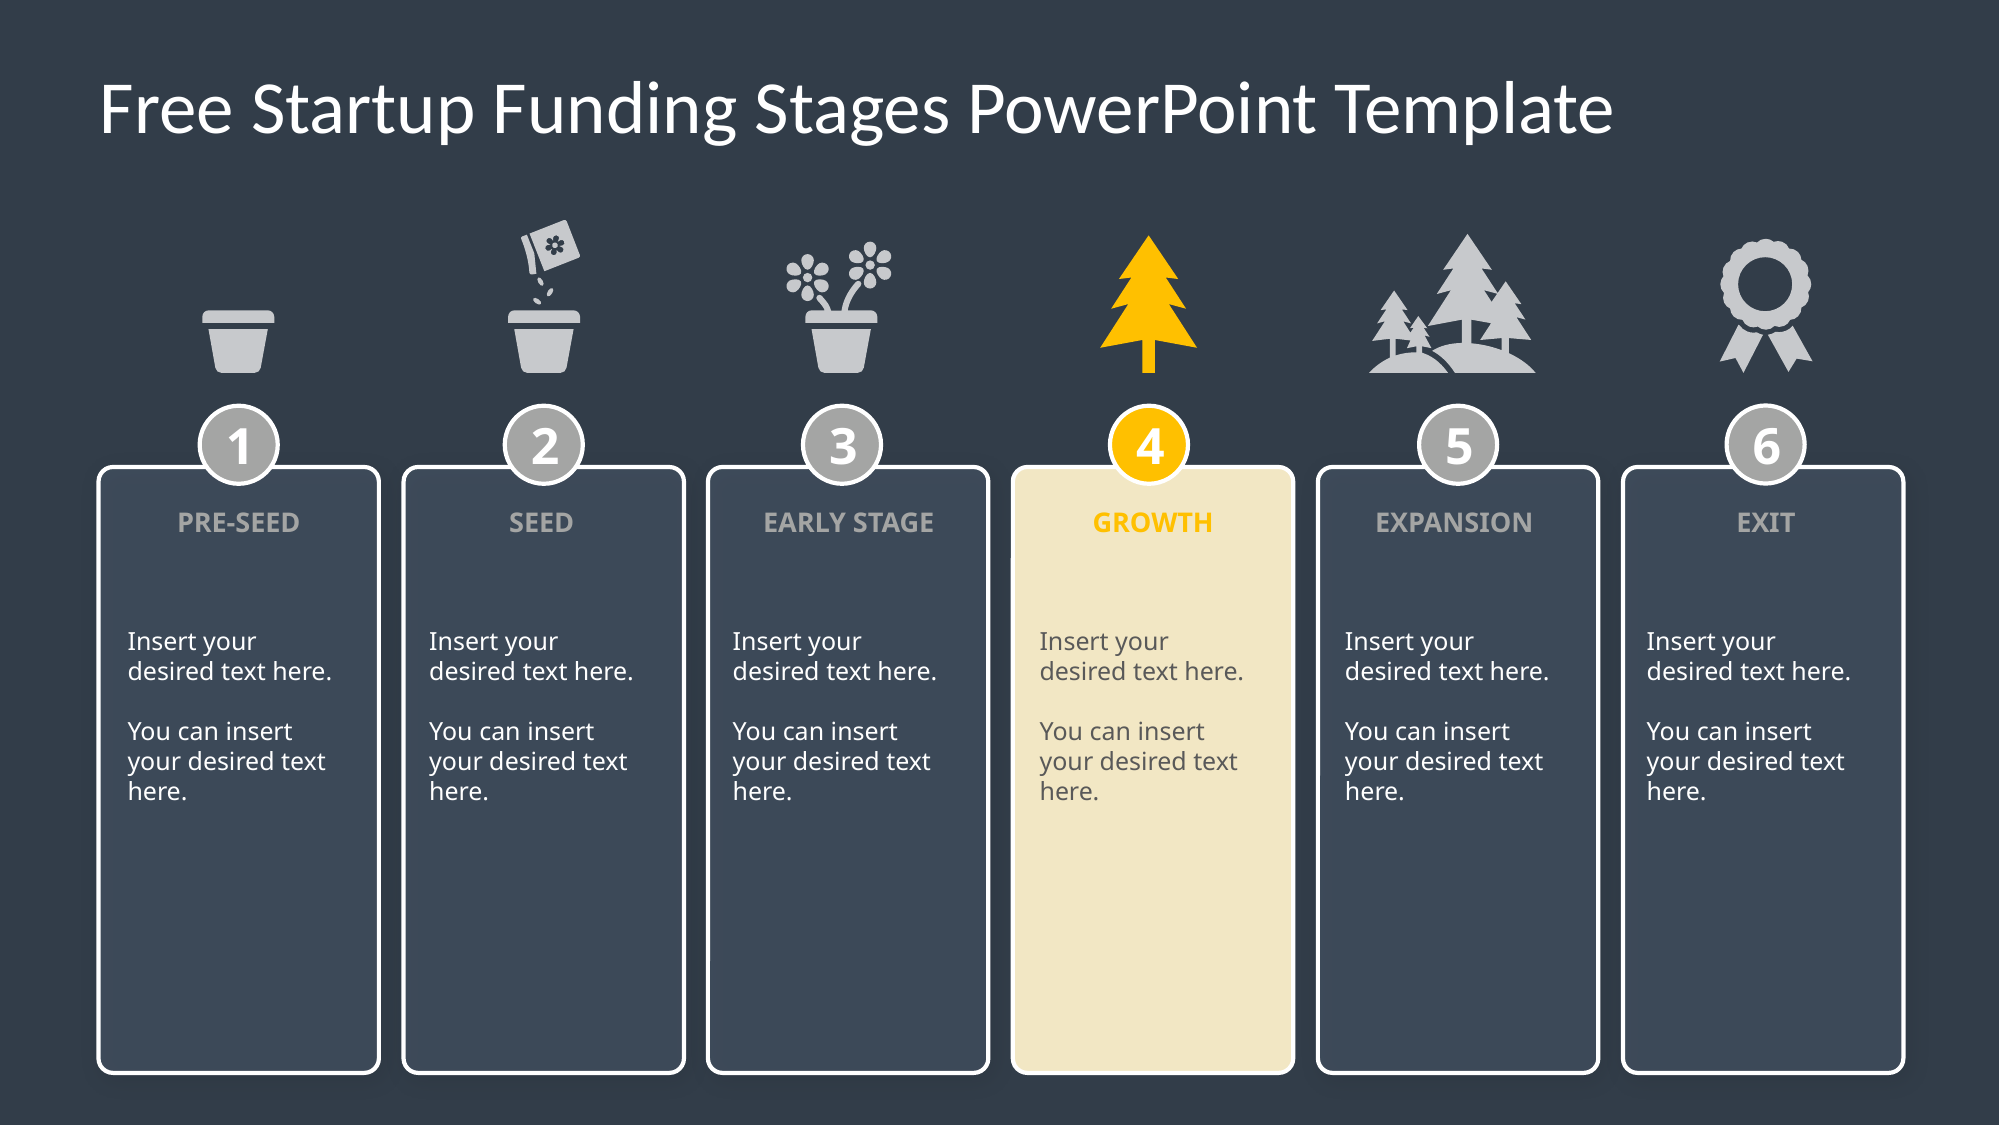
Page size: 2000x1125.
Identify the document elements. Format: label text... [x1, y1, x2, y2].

text_box 3 [800, 403, 884, 486]
text_box [96, 464, 381, 1076]
text_box Insert your desired text here. You can insert your desired text here. [1646, 625, 1866, 844]
text_box [1100, 235, 1198, 373]
text_box 4 [1107, 403, 1191, 486]
text_box Insert your desired text here. You can insert your desired text here. [429, 625, 648, 844]
text_box PRE-SEED [120, 499, 358, 549]
text_box Insert your desired text here. You can insert your desired text here. [1039, 625, 1259, 844]
text_box 5 [1417, 403, 1500, 486]
text_box 2 [502, 403, 585, 486]
text_box GROWTH [1033, 492, 1273, 556]
text_box Insert your desired text here. You can insert your desired text here. [127, 625, 346, 844]
text_box Insert your desired text here. You can insert your desired text here. [732, 625, 952, 844]
text_box EXIT [1646, 492, 1886, 556]
text_box [705, 464, 991, 1076]
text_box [202, 310, 275, 374]
text_box [1010, 464, 1296, 1076]
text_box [1368, 233, 1536, 374]
text_box SEED [432, 492, 651, 556]
text_box 6 [1724, 403, 1807, 486]
text_box EARLY STAGE [727, 492, 970, 556]
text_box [507, 219, 581, 374]
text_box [1719, 238, 1813, 374]
text_box Insert your desired text here. You can insert your desired text here. [1345, 625, 1564, 844]
text_box 1 [197, 403, 280, 486]
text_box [786, 241, 892, 374]
title Free Startup Funding Stages PowerPoint Template [99, 45, 1900, 162]
text_box [1315, 464, 1601, 1076]
text_box EXPANSION [1350, 492, 1559, 556]
text_box [401, 464, 687, 1076]
text_box [1620, 464, 1906, 1076]
